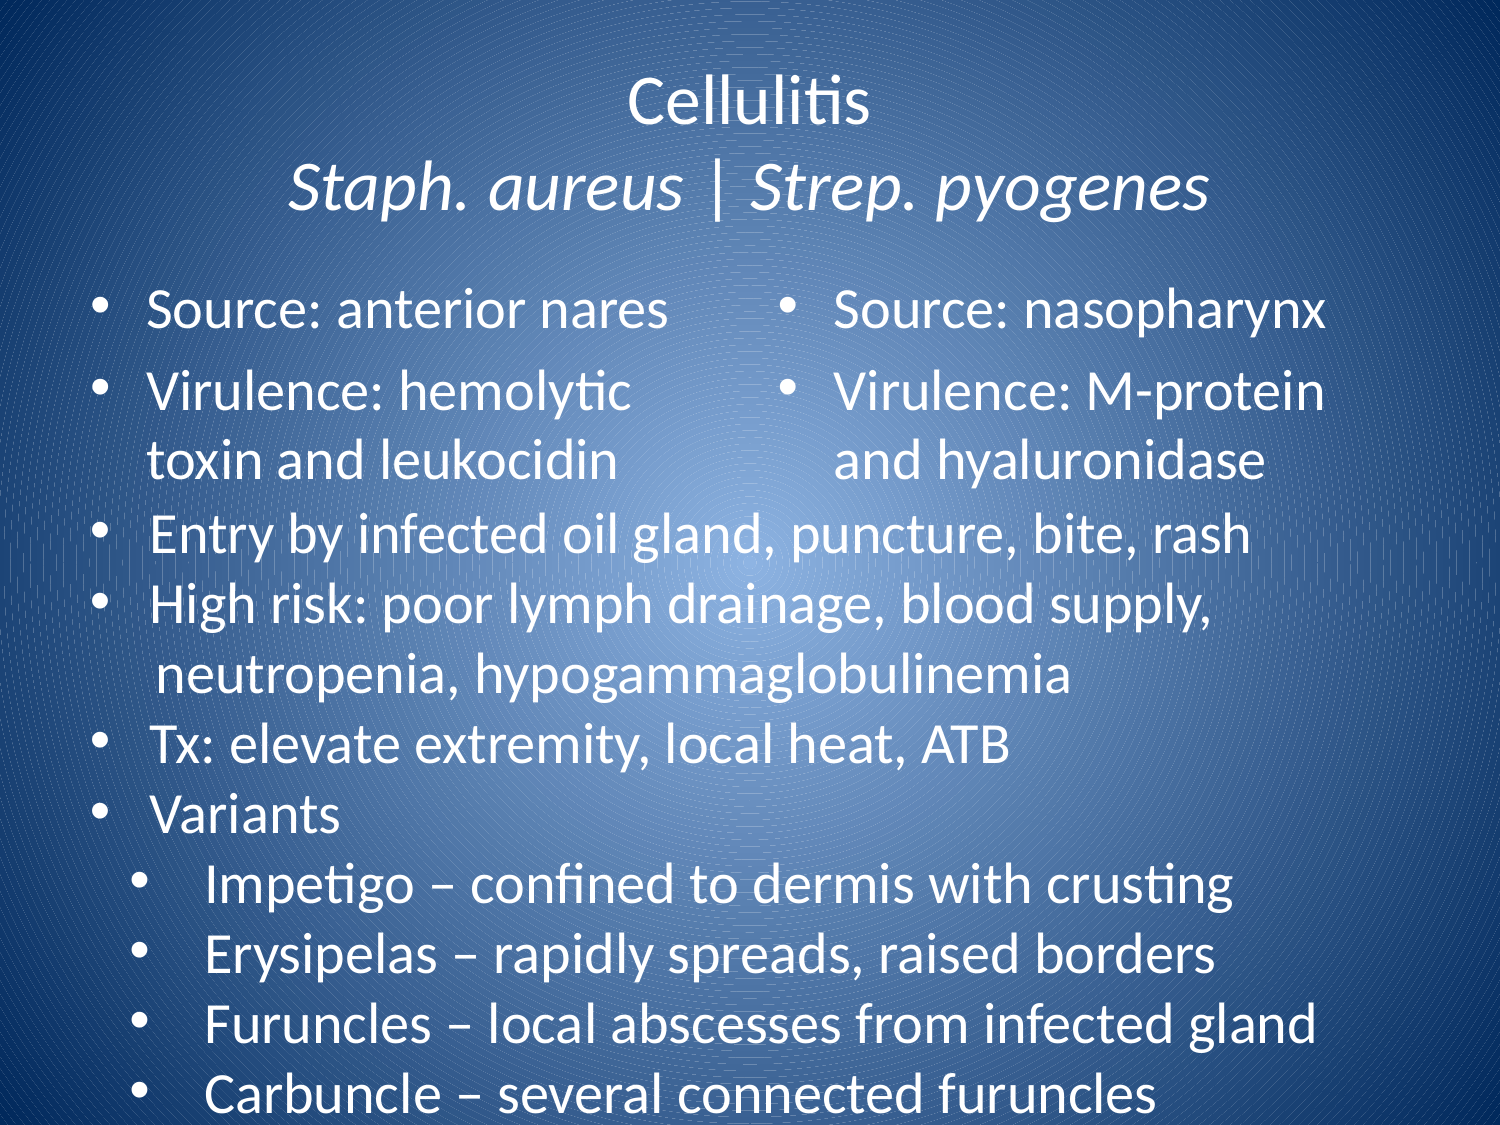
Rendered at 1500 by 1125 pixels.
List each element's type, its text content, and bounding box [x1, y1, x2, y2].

list Source: anterior nares Virulence: hemolytic toxin and leukocidin [75, 262, 738, 487]
title Cellulitis Staph. aureus | Strep. pyogenes [75, 45, 1425, 233]
text_box Entry by infected oil gland, puncture, bite, rash High risk: poor lymph drainage, blood supply, neutropenia, hypogammaglobulinemia Tx: elevate extremity, local heat, ATB Variants Impetigo – confined to dermis with crusting Erysipelas – rapidly spreads, raised borders Furuncles – local abscesses from infected gland Carbuncle – several connected furuncles [74, 487, 1413, 1125]
list Source: nasopharynx Virulence: M-protein and hyaluronidase [762, 262, 1425, 1005]
